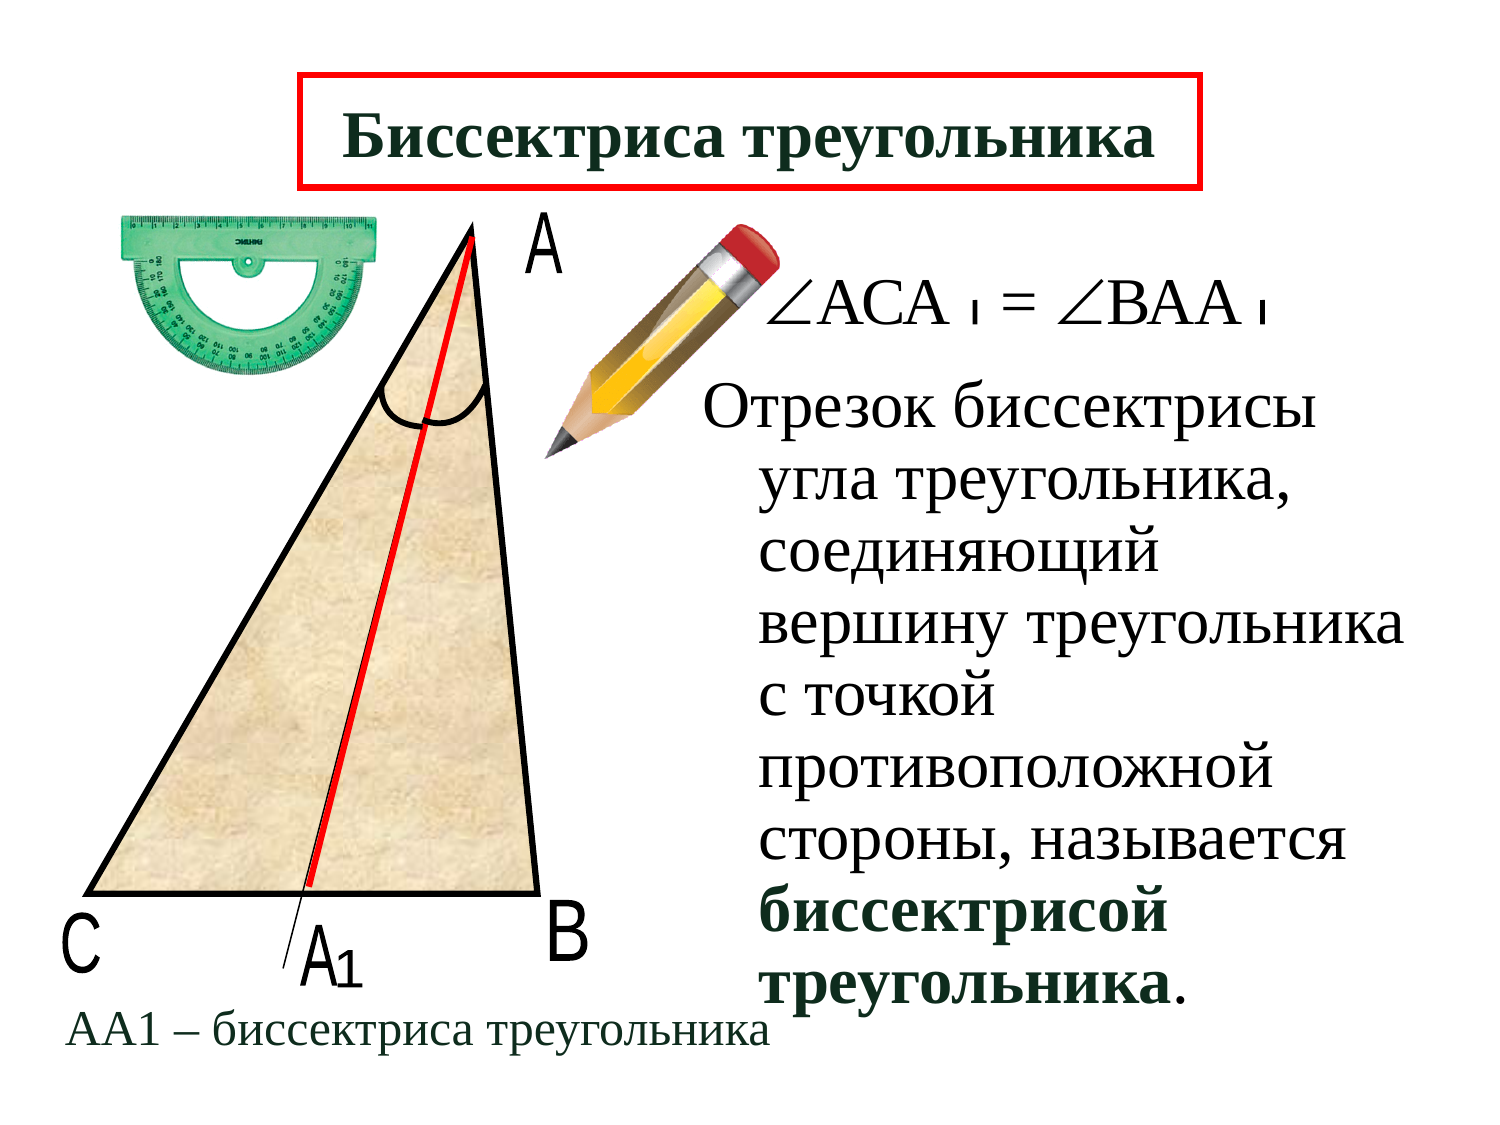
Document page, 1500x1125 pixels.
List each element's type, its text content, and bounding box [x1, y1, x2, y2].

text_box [118, 210, 379, 379]
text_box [543, 224, 780, 460]
text_box [381, 385, 423, 427]
text_box [87, 231, 538, 894]
title Биссектриса треугольника [300, 75, 1200, 188]
text_box АА1 – биссектриса треугольника [50, 987, 825, 1075]
list Отрезок биссектрисы угла треугольника, соединяющий вершину треугольника с точкой противоположной стороны, называется биссектрисой треугольника. [687, 362, 1438, 1000]
text_box [422, 385, 486, 424]
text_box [749, 249, 1388, 338]
